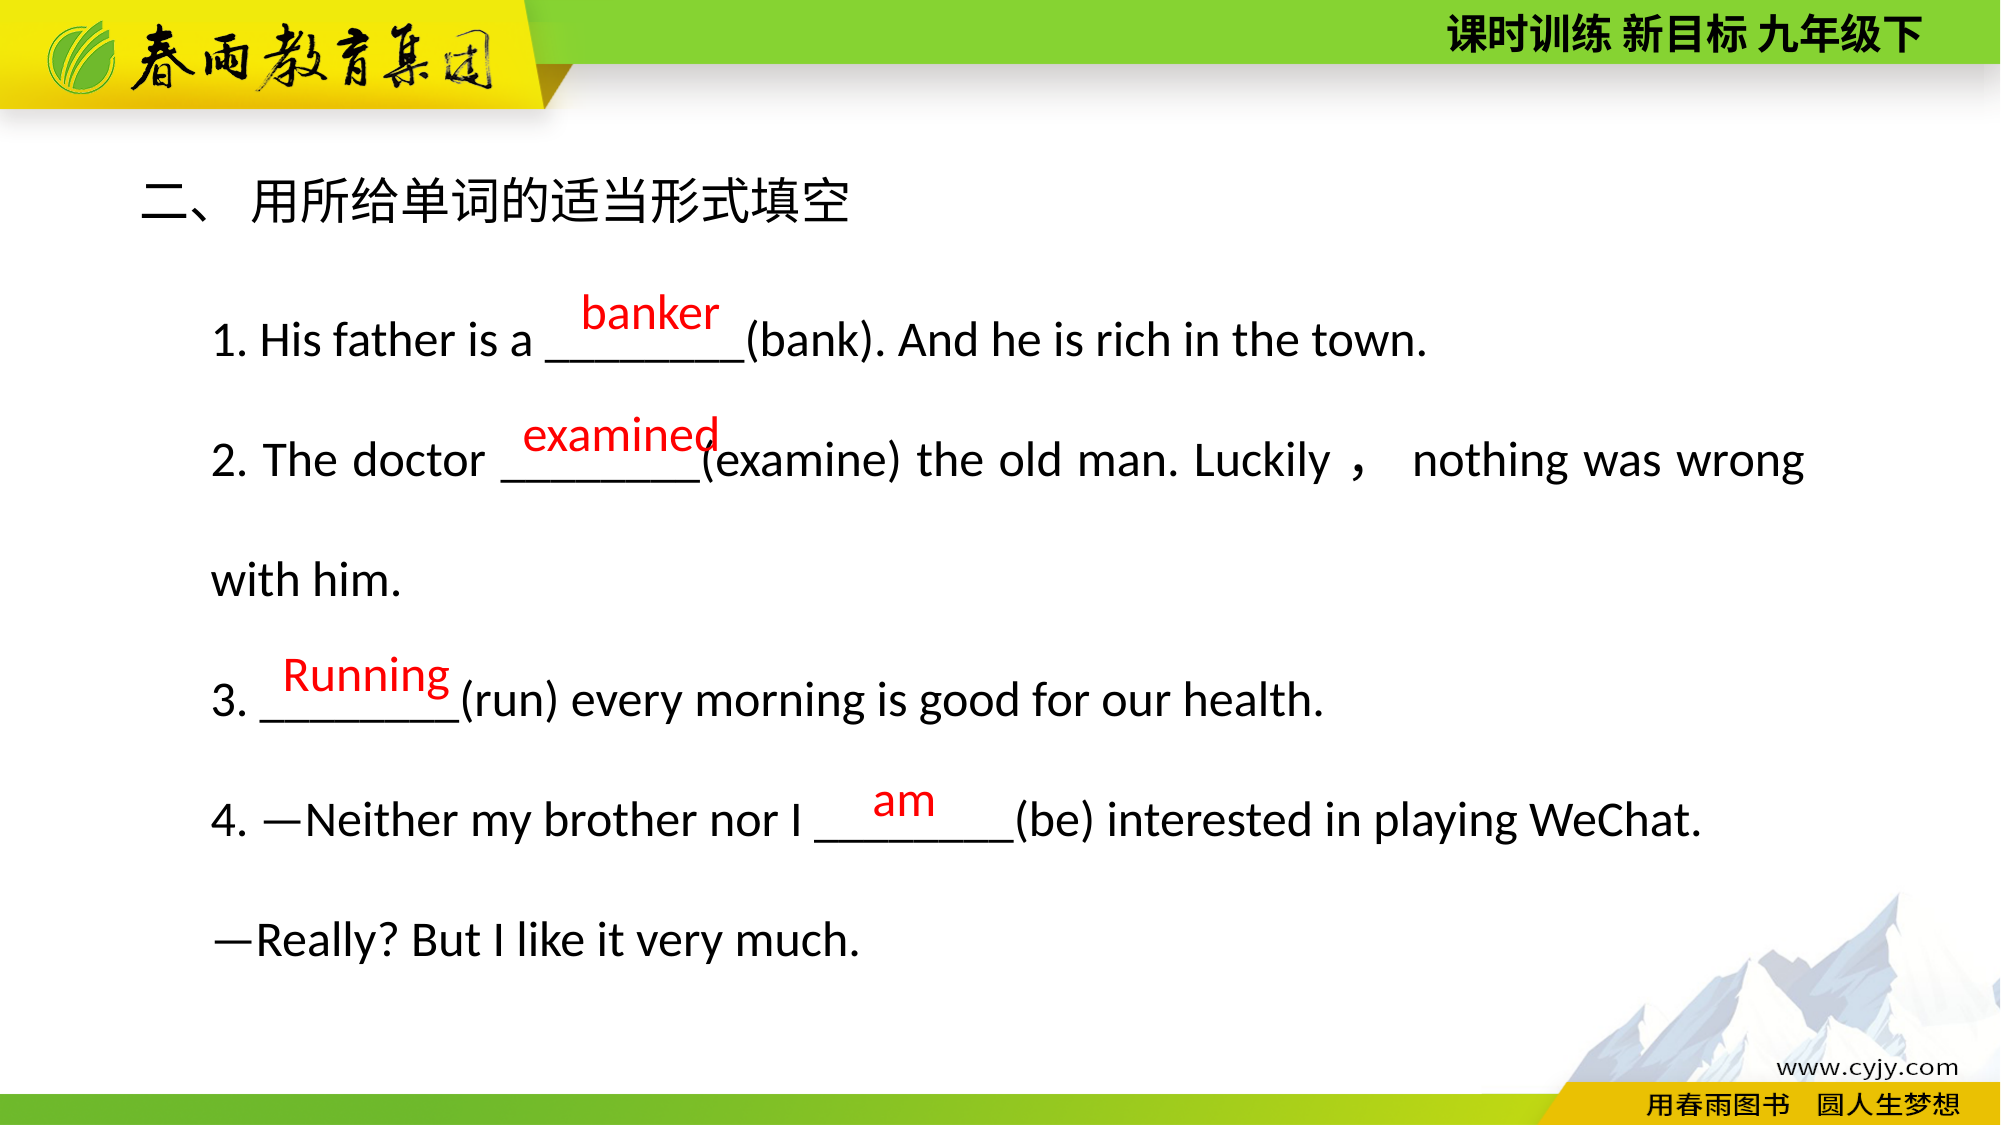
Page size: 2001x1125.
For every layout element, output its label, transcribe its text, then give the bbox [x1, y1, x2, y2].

text_box 二、 用所给单词的适当形式填空 [124, 102, 866, 238]
picture [0, 0, 2001, 1125]
text_box banker [554, 272, 736, 347]
text_box 1. His father is a ________(bank). And he is rich in the town. 2. The doctor ________(examine) the old man. Luckily，nothing was wrong with him. 3. ________(run) every morning is good for our health. 4. —Neither my brother nor I ________(be) interested in playing WeChat. —Really? But I like it very much. [195, 238, 1820, 974]
text_box am [857, 759, 952, 834]
text_box examined [507, 394, 736, 469]
text_box Running [267, 634, 465, 709]
